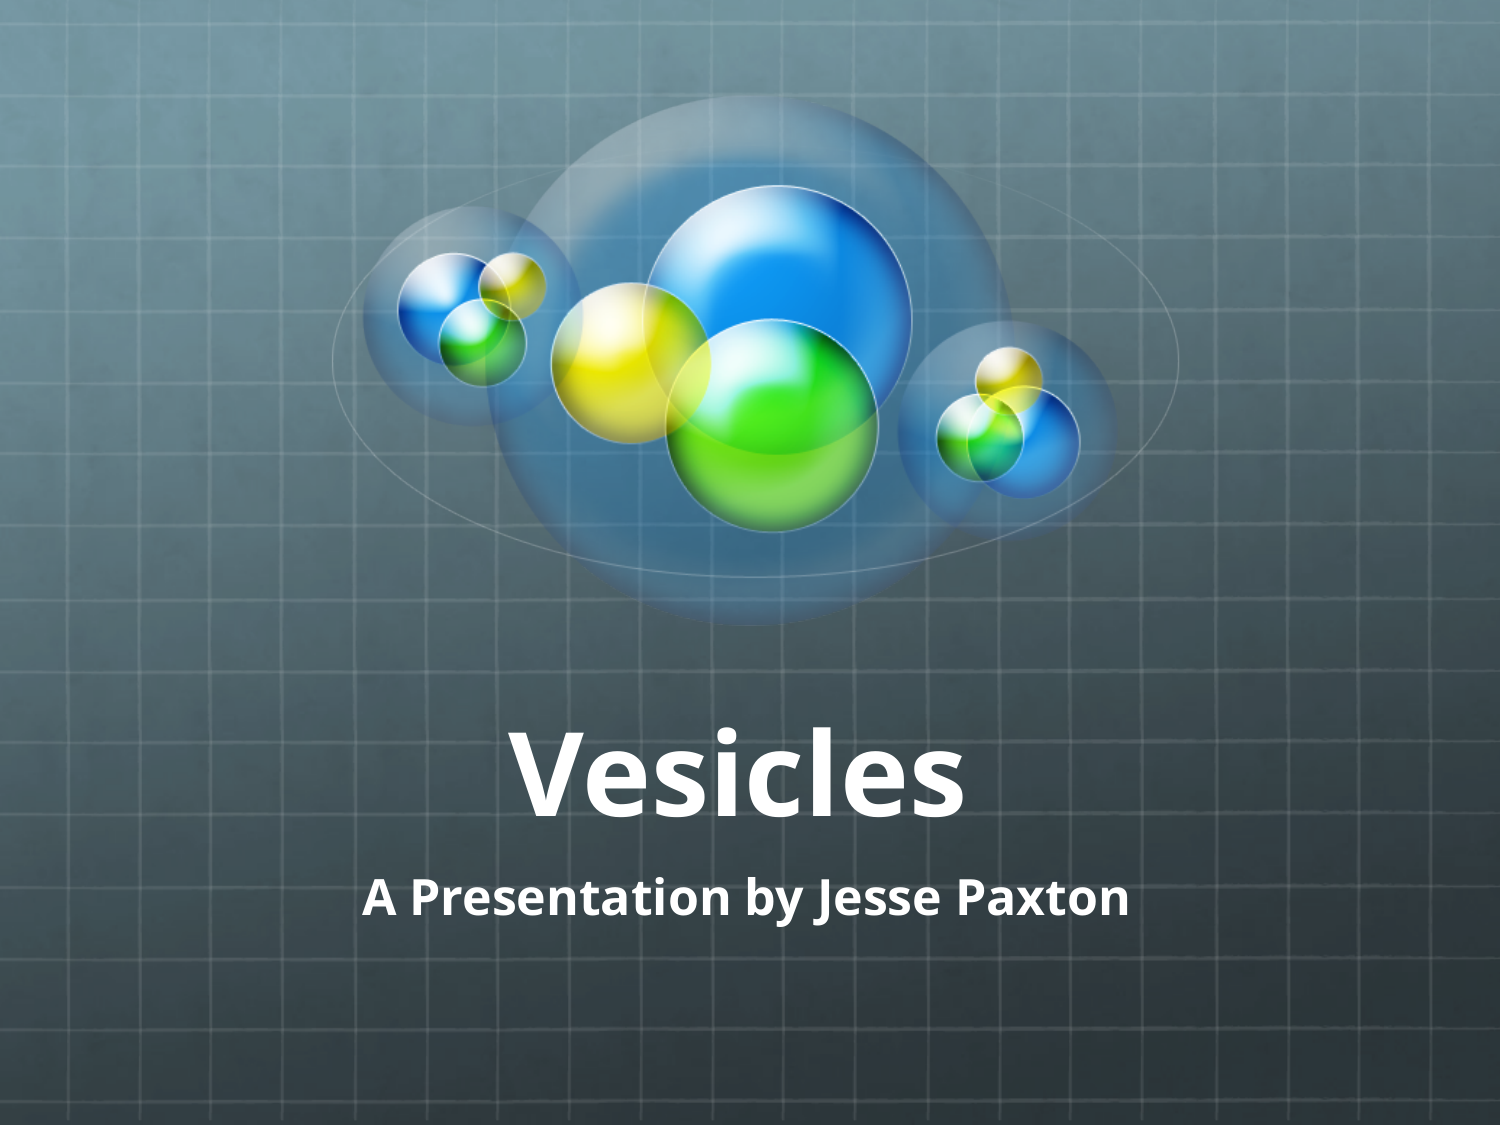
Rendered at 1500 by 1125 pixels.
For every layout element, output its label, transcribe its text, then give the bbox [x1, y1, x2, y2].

subtitle A Presentation by Jesse Paxton [134, 858, 1372, 1028]
picture [0, 0, 1500, 1125]
title Vesicles [134, 681, 1372, 848]
